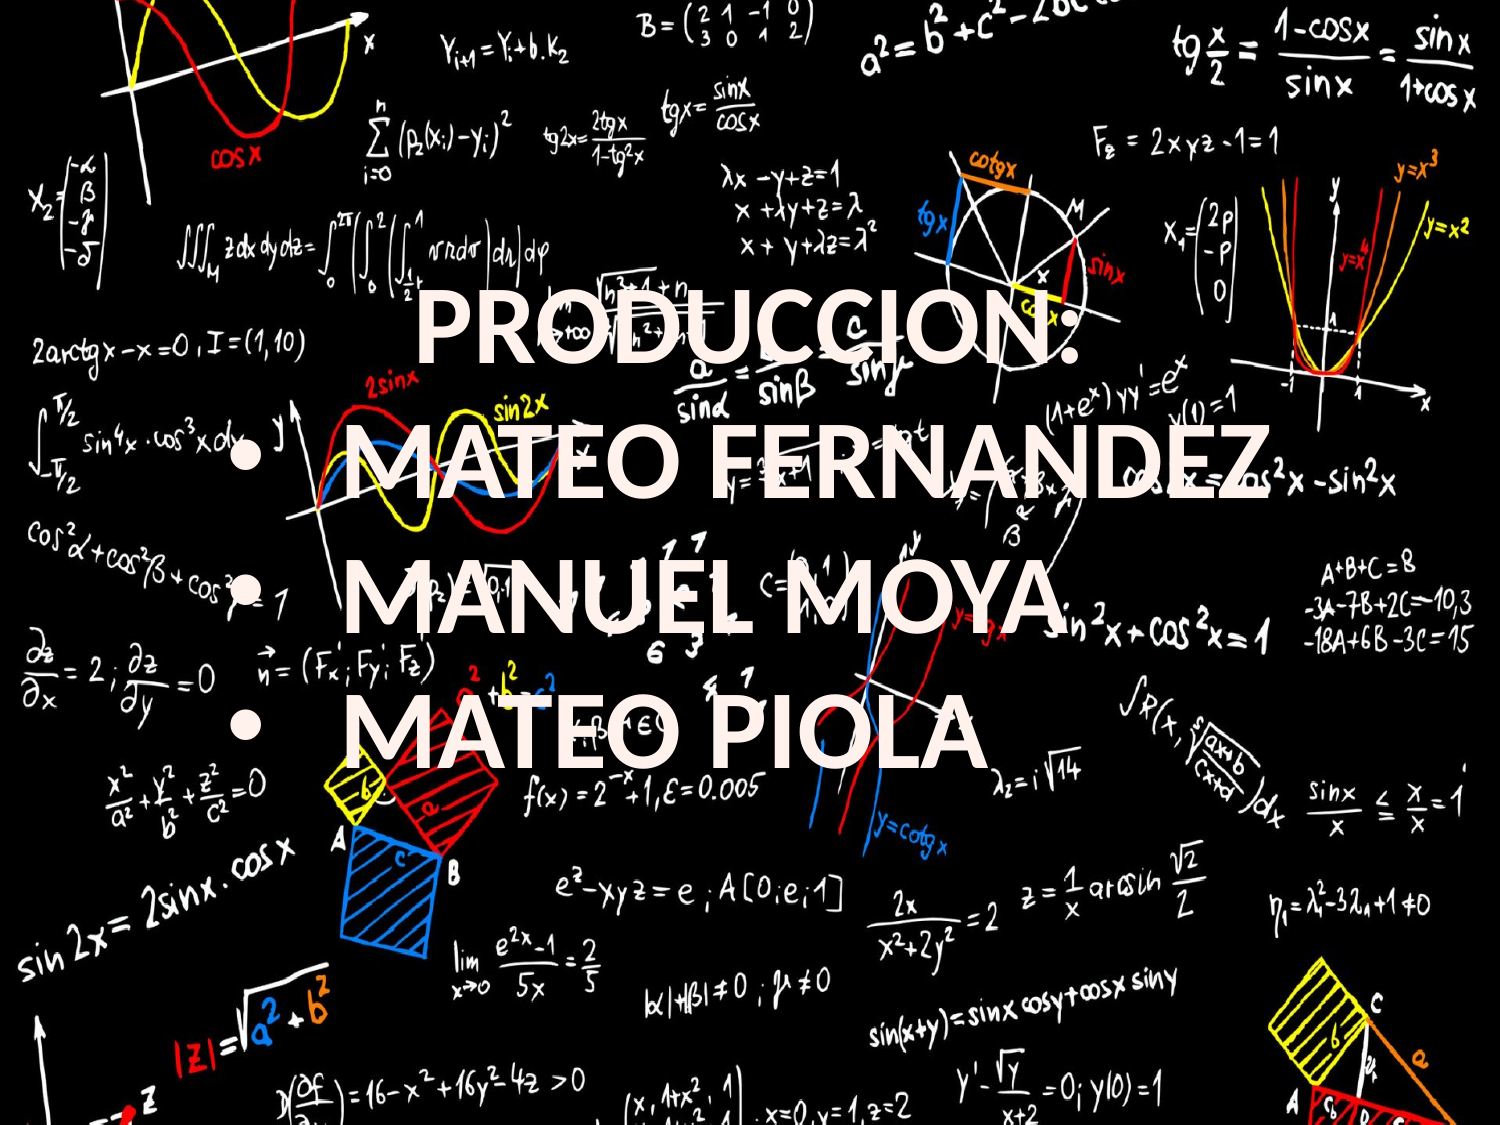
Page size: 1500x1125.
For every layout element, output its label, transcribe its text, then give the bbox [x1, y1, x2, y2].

text_box PRODUCCION: MATEO FERNANDEZ MANUEL MOYA MATEO PIOLA [211, 243, 1288, 934]
picture [0, 0, 1500, 1125]
